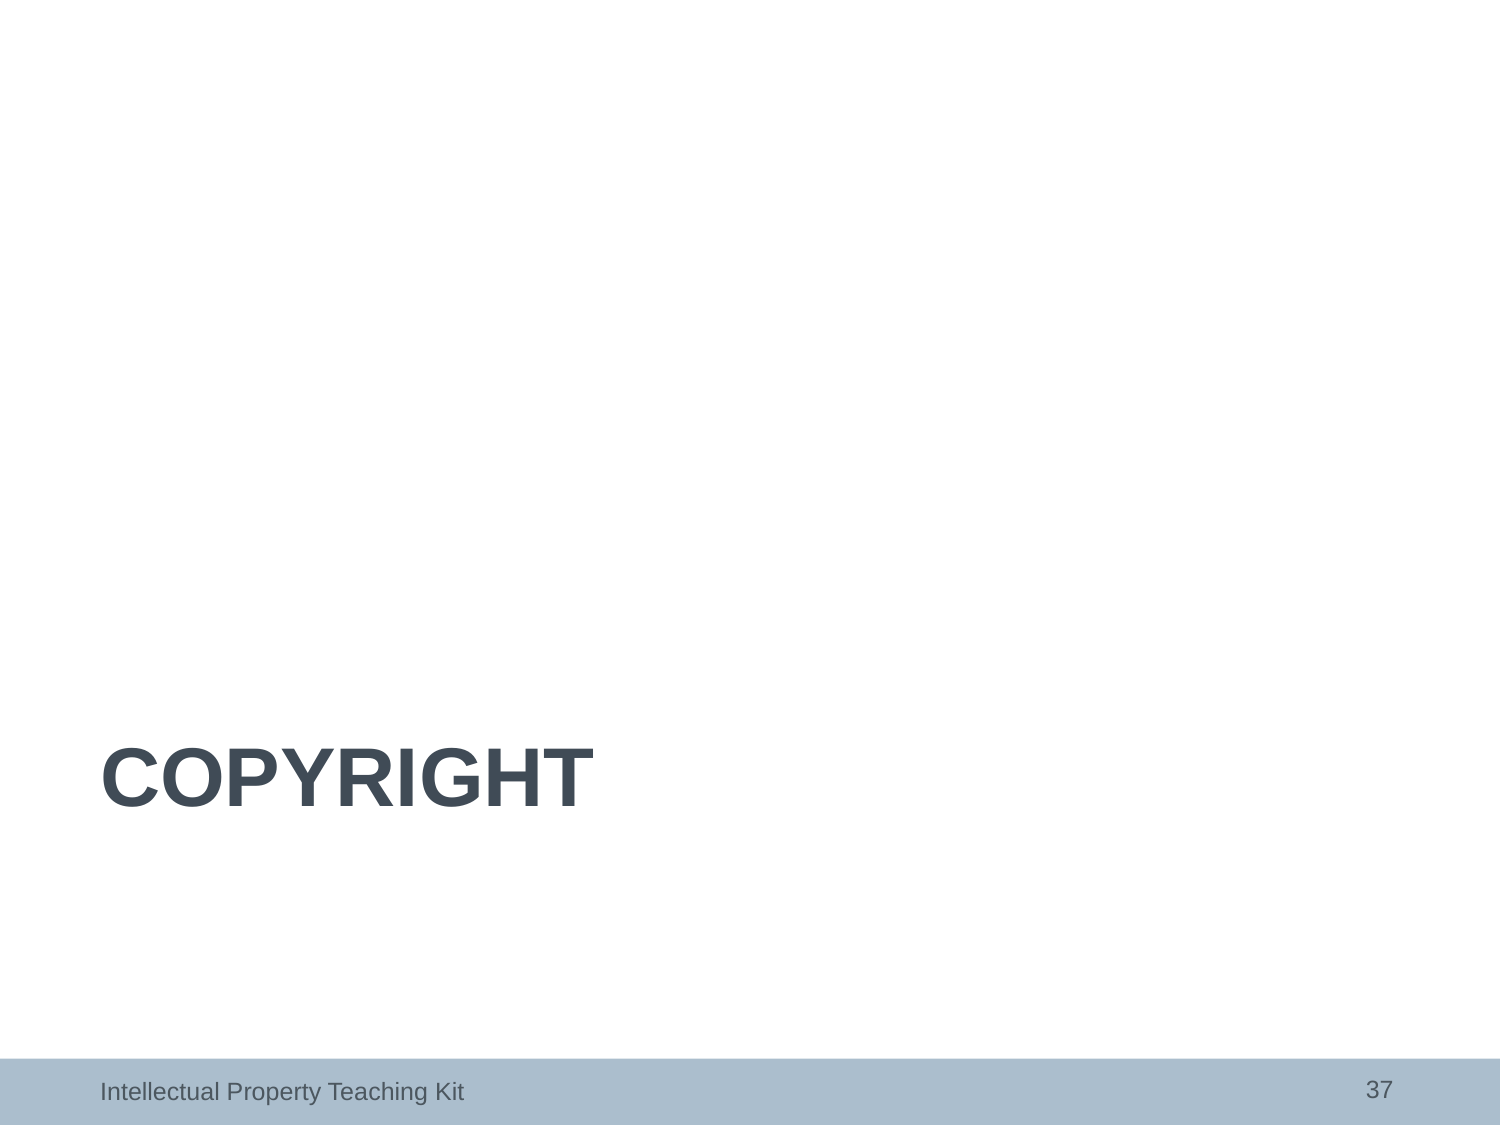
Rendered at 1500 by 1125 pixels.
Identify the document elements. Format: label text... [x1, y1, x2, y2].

text_box 37 [1269, 1070, 1394, 1106]
title Copyright [100, 722, 1394, 947]
footer Intellectual Property Teaching Kit [100, 1074, 988, 1125]
